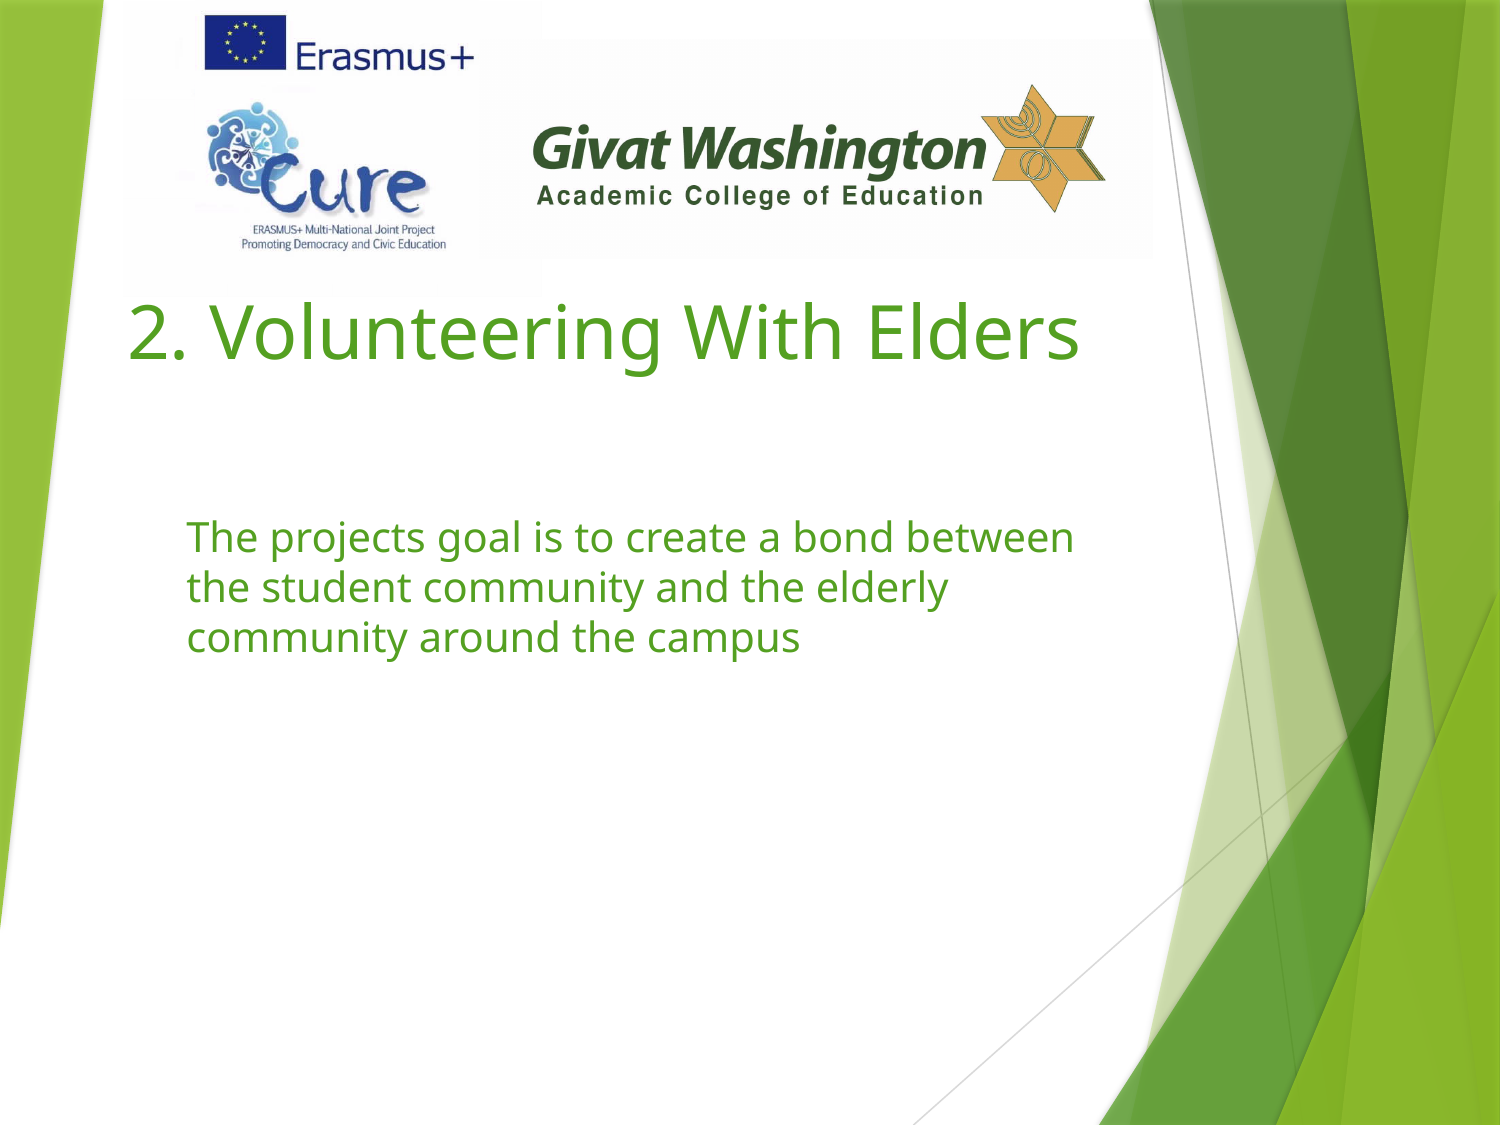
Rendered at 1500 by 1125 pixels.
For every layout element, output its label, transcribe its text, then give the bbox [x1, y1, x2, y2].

picture [1153, 37, 1164, 251]
subtitle The projects goal is to create a bond between the student community and the elderly community around the campus [171, 503, 1127, 764]
title 2. Volunteering With Elders [112, 278, 1230, 382]
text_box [123, 0, 1153, 297]
